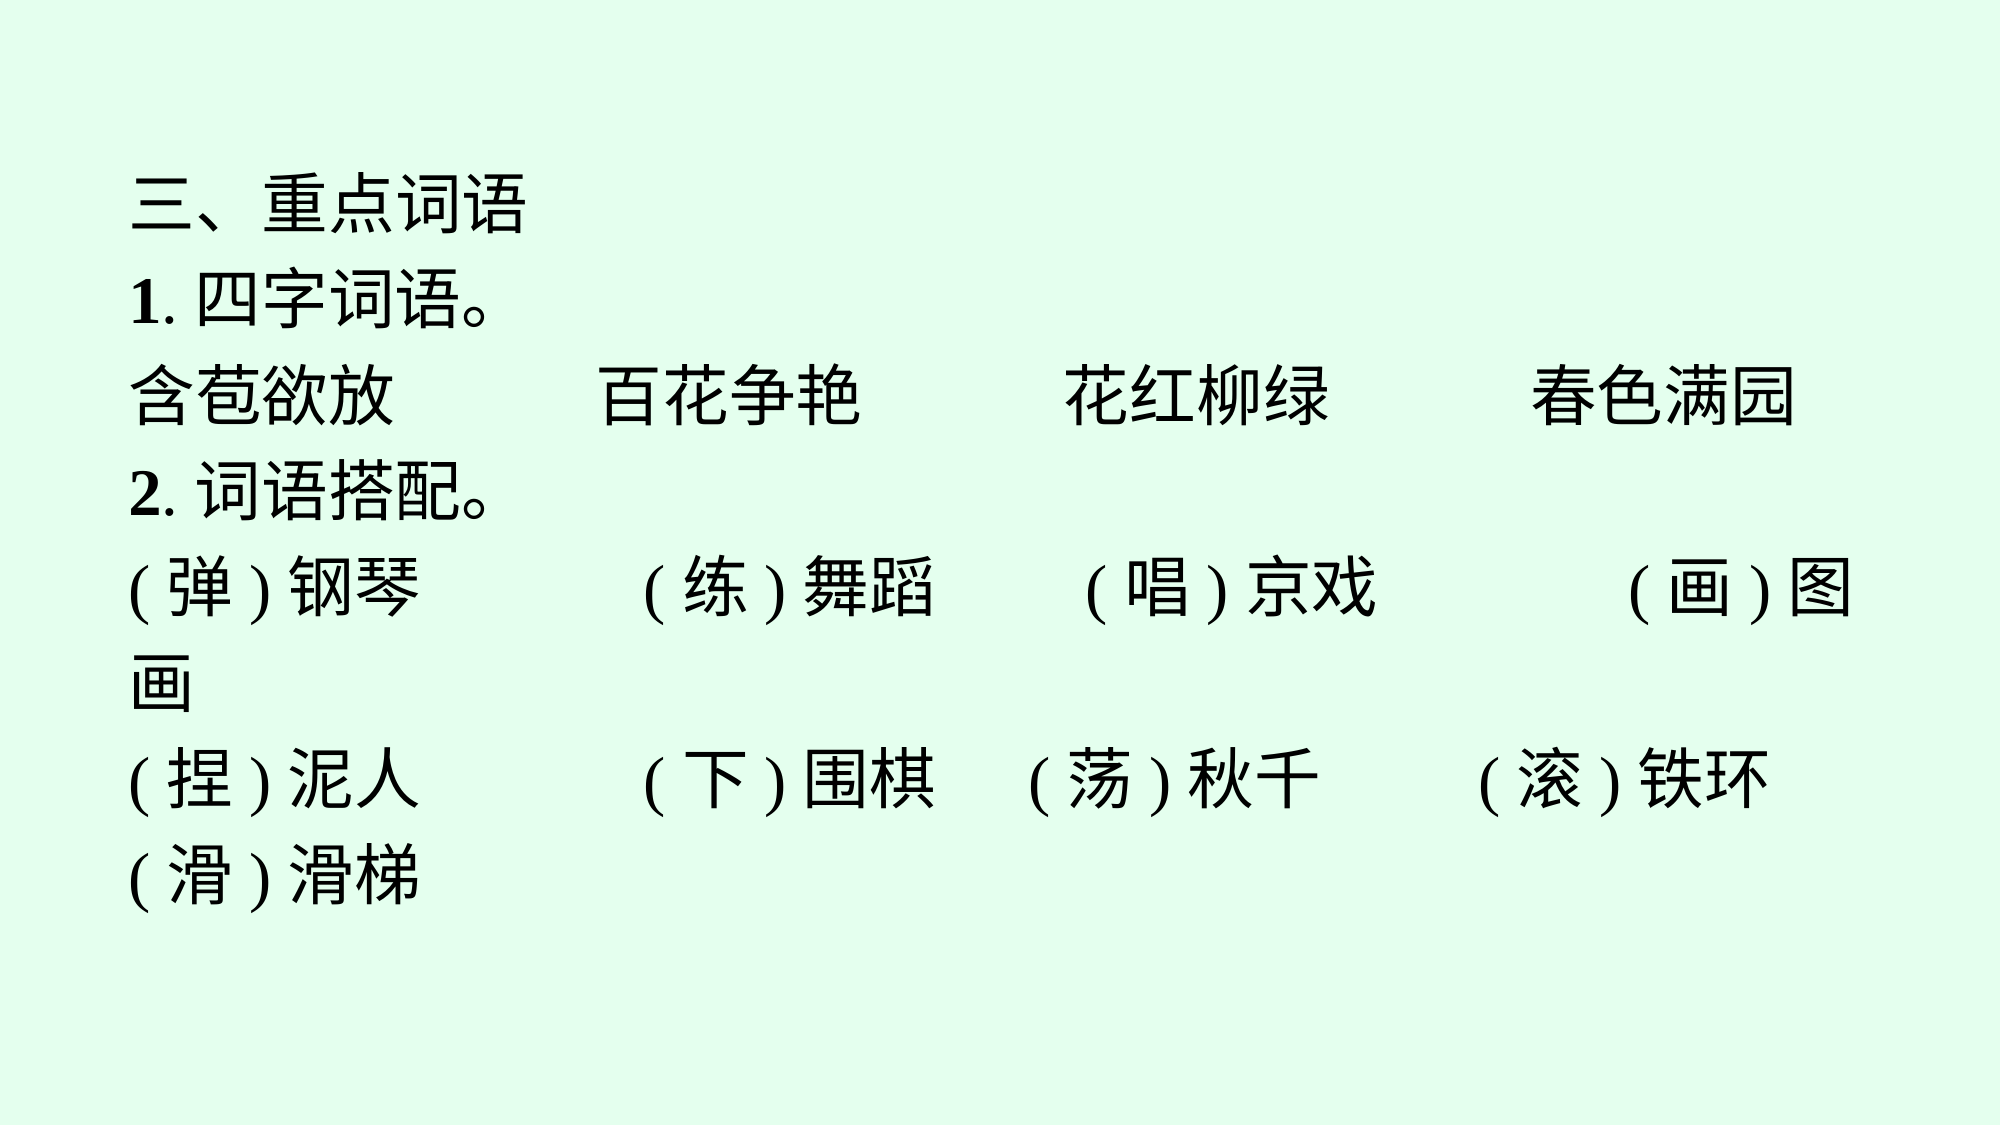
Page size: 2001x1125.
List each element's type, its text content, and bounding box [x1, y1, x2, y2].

text_box 三、重点词语 1.四字词语。 含苞欲放 百花争艳 花红柳绿 春色满园 2.词语搭配。 (弹)钢琴 (练)舞蹈 (唱)京戏 (画)图画 (捏)泥人 (下)围棋 (荡)秋千 (滚)铁环 (滑)滑梯 [113, 138, 1887, 921]
